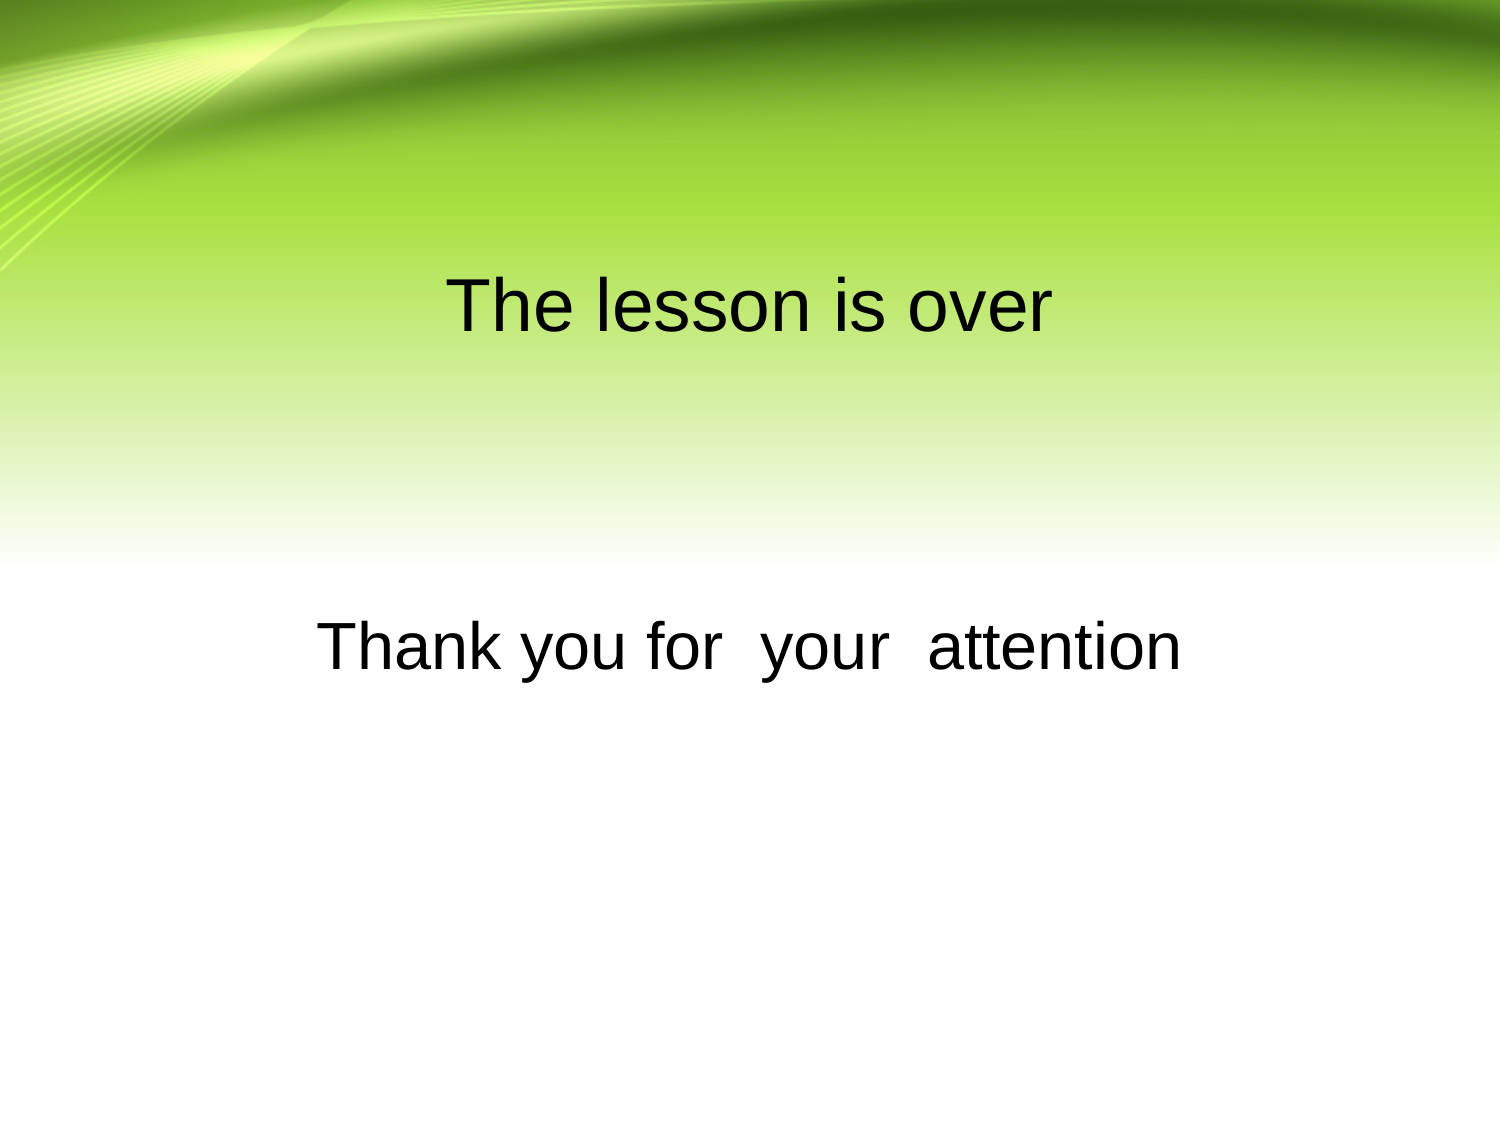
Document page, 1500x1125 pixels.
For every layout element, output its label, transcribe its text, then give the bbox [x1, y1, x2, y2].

picture [0, 0, 1500, 1125]
list Thank you for your attention [74, 594, 1426, 1006]
title The lesson is over [74, 125, 1426, 477]
